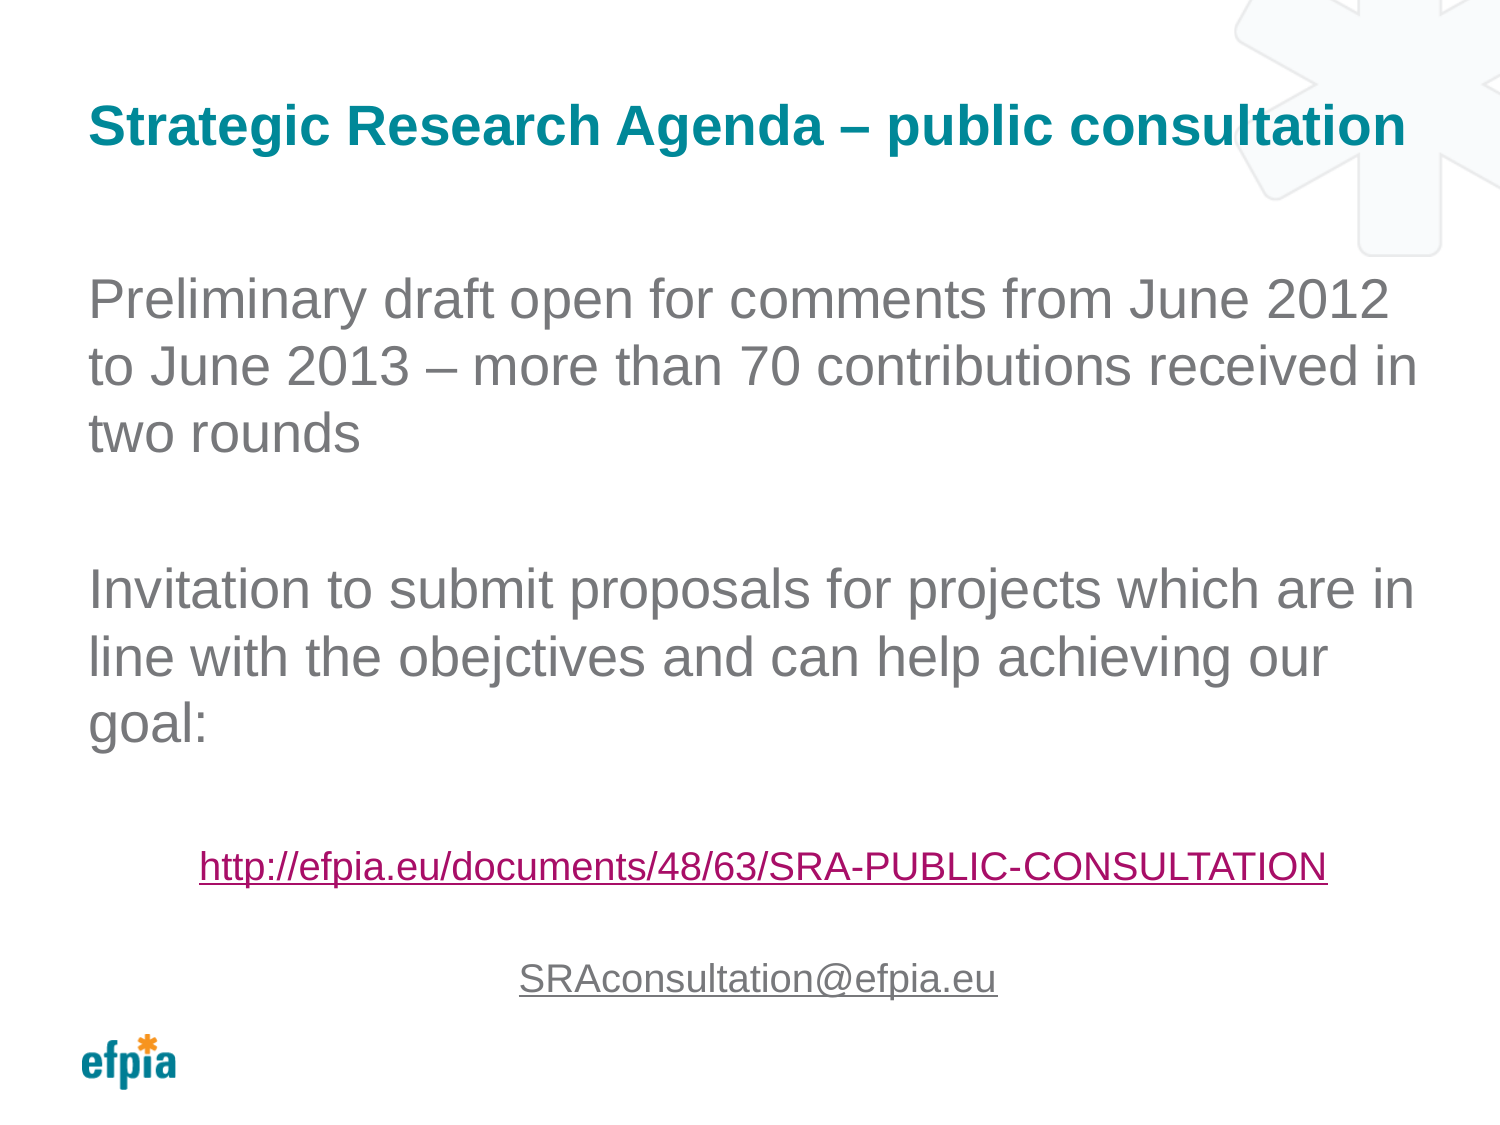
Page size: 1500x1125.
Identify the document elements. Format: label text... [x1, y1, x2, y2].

picture [1234, 0, 1500, 257]
picture [82, 1034, 176, 1090]
title Strategic Research Agenda – public consultation [88, 88, 1424, 173]
list Preliminary draft open for comments from June 2012 to June 2013 – more than 70 contributions received in two rounds Invitation to submit proposals for projects which are in line with the obejctives and can help achieving our goal: http://efpia.eu/documents/48/63/SRA-PUBLIC-CONSULTATION SRAconsultation@efpia.eu [88, 262, 1439, 1005]
